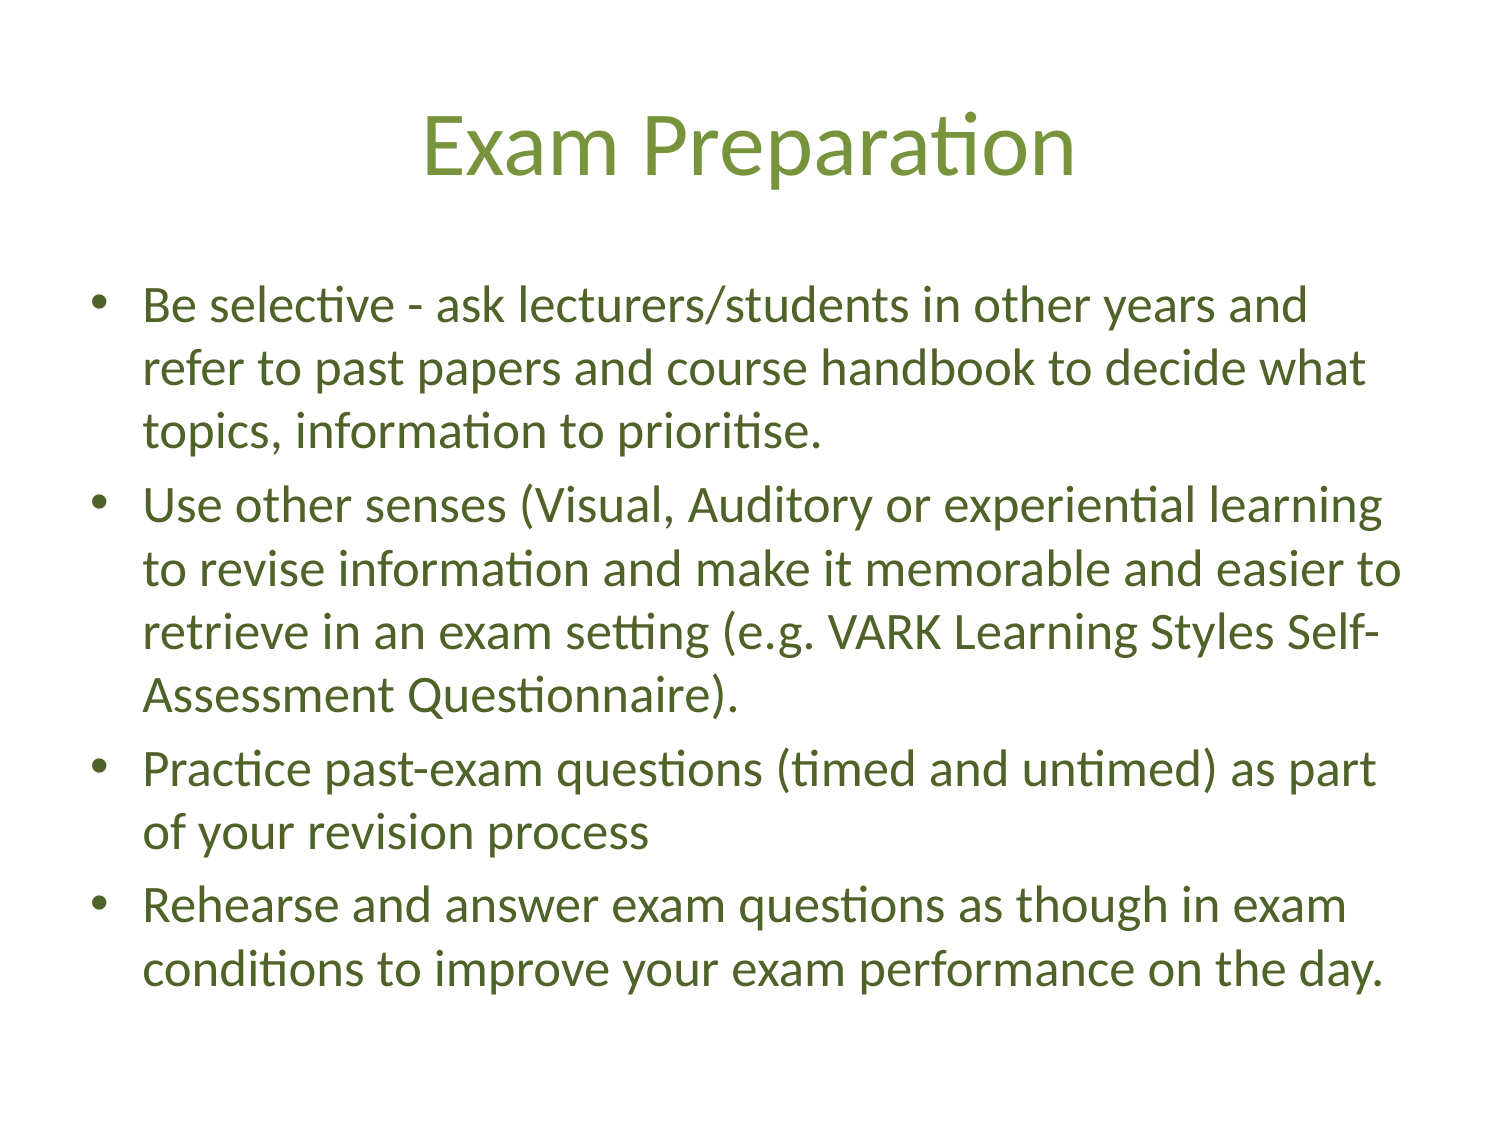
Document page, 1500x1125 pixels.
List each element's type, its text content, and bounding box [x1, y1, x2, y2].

title Exam Preparation [74, 44, 1426, 233]
list Be selective - ask lecturers/students in other years and refer to past papers and course handbook to decide what topics, information to prioritise. Use other senses (Visual, Auditory or experiential learning to revise information and make it memorable and easier to retrieve in an exam setting (e.g. VARK Learning Styles Self-Assessment Questionnaire). Practice past-exam questions (timed and untimed) as part of your revision process Rehearse and answer exam questions as though in exam conditions to improve your exam performance on the day. [74, 262, 1426, 1006]
